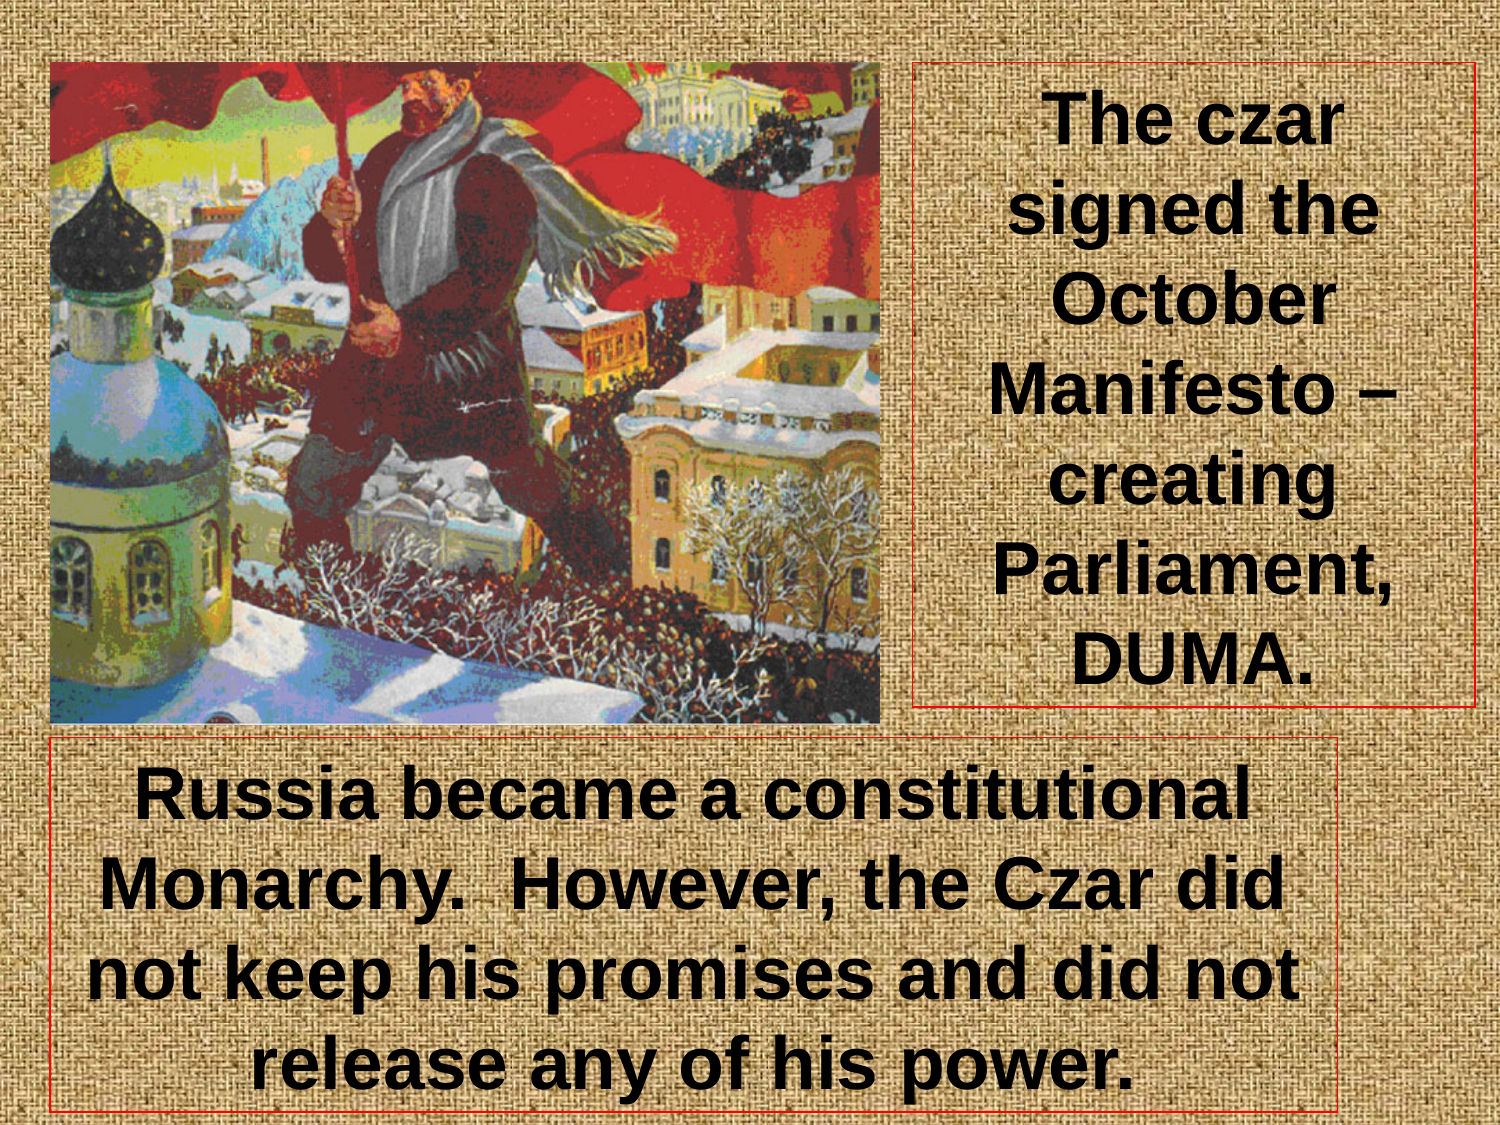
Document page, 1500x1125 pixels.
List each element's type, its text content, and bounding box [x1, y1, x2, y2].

text_box The czar signed the October Manifesto – creating Parliament, DUMA. [912, 62, 1475, 708]
picture [0, 0, 1500, 1125]
text_box Russia became a constitutional Monarchy. However, the Czar did not keep his promises and did not release any of his power. [49, 737, 1338, 1113]
